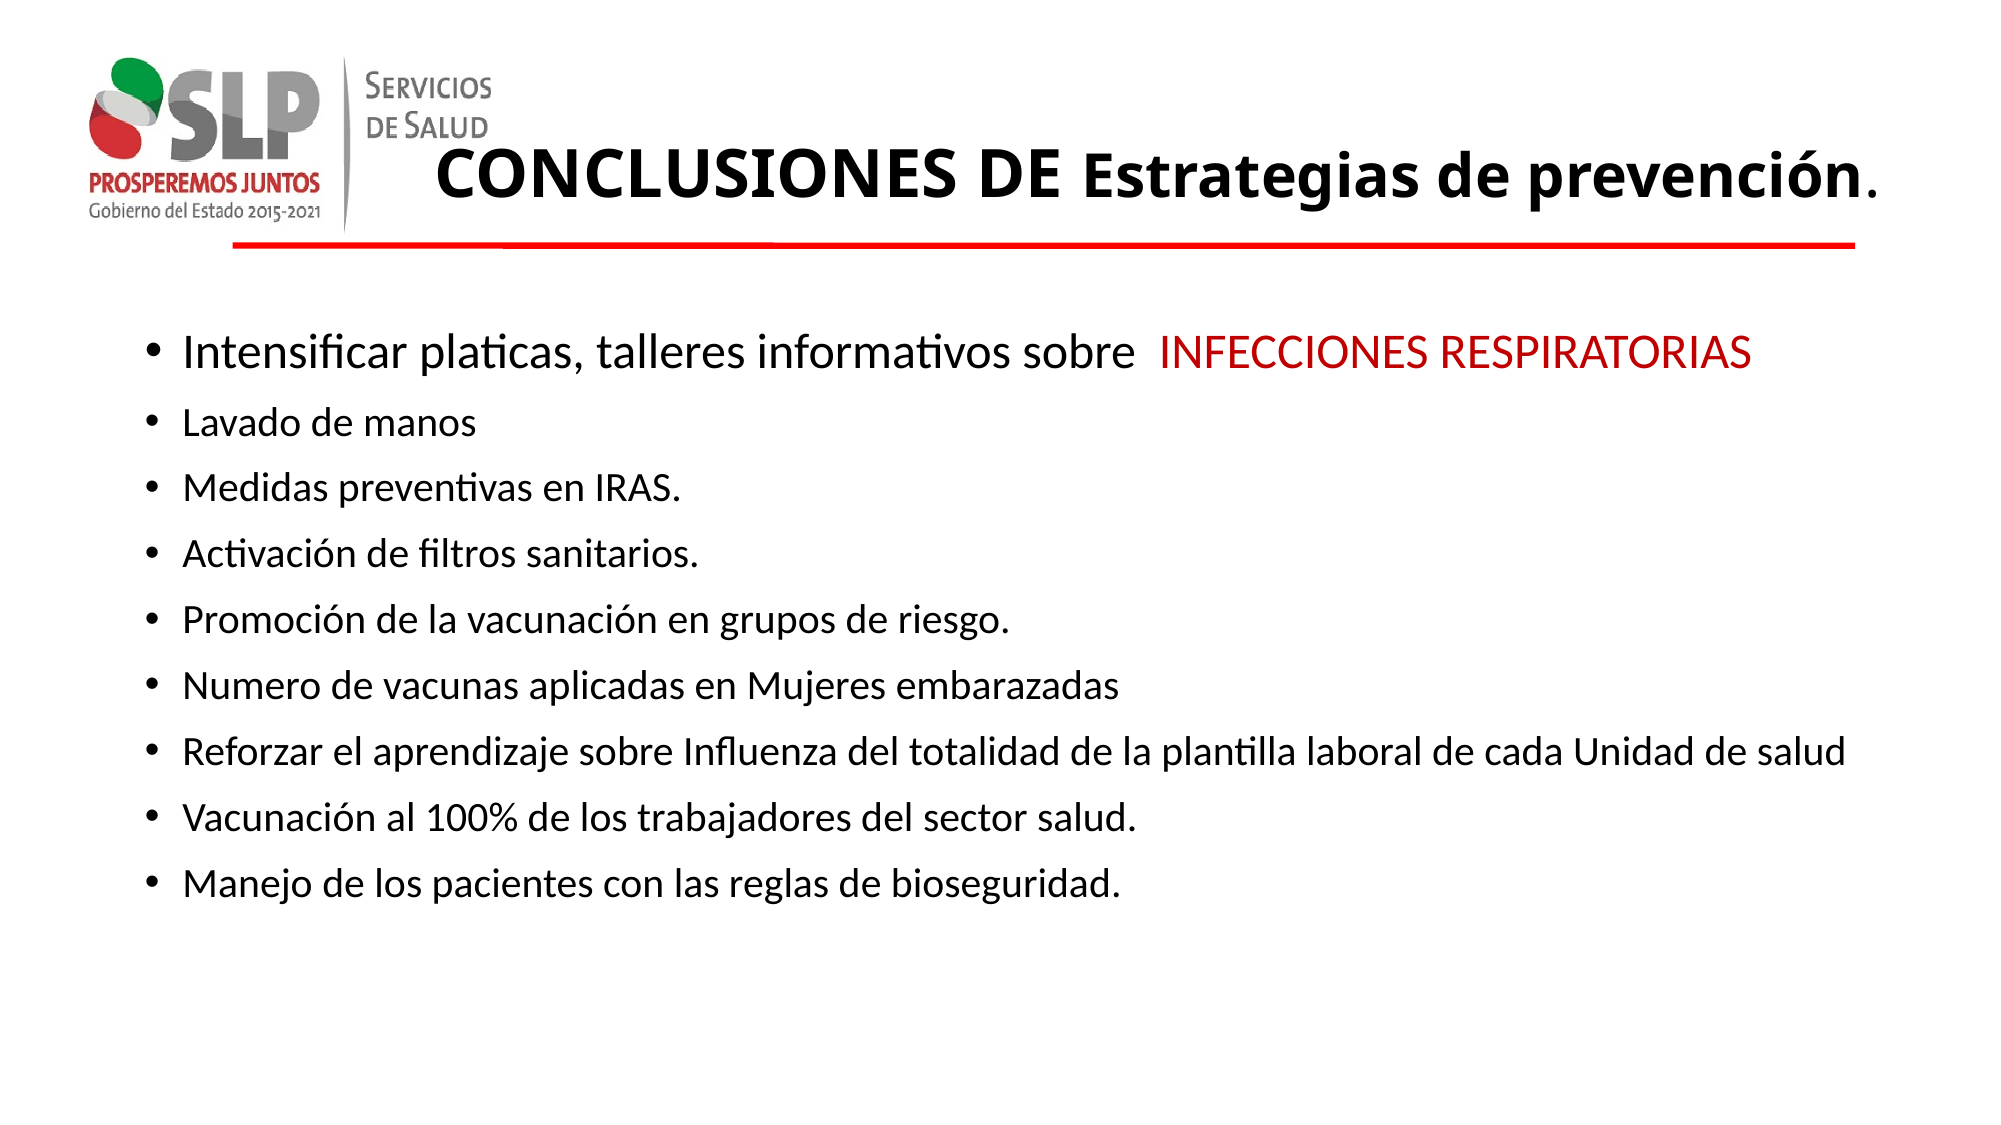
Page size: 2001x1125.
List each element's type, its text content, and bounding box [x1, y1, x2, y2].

list Intensificar platicas, talleres informativos sobre INFECCIONES RESPIRATORIAS Lavado de manos Medidas preventivas en IRAS. Activación de filtros sanitarios. Promoción de la vacunación en grupos de riesgo. Numero de vacunas aplicadas en Mujeres embarazadas Reforzar el aprendizaje sobre Influenza del totalidad de la plantilla laboral de cada Unidad de salud Vacunación al 100% de los trabajadores del sector salud. Manejo de los pacientes con las reglas de bioseguridad. [136, 317, 1863, 1054]
title CONCLUSIONES DE Estrategias de prevención. [426, 44, 1889, 242]
picture [89, 57, 426, 234]
